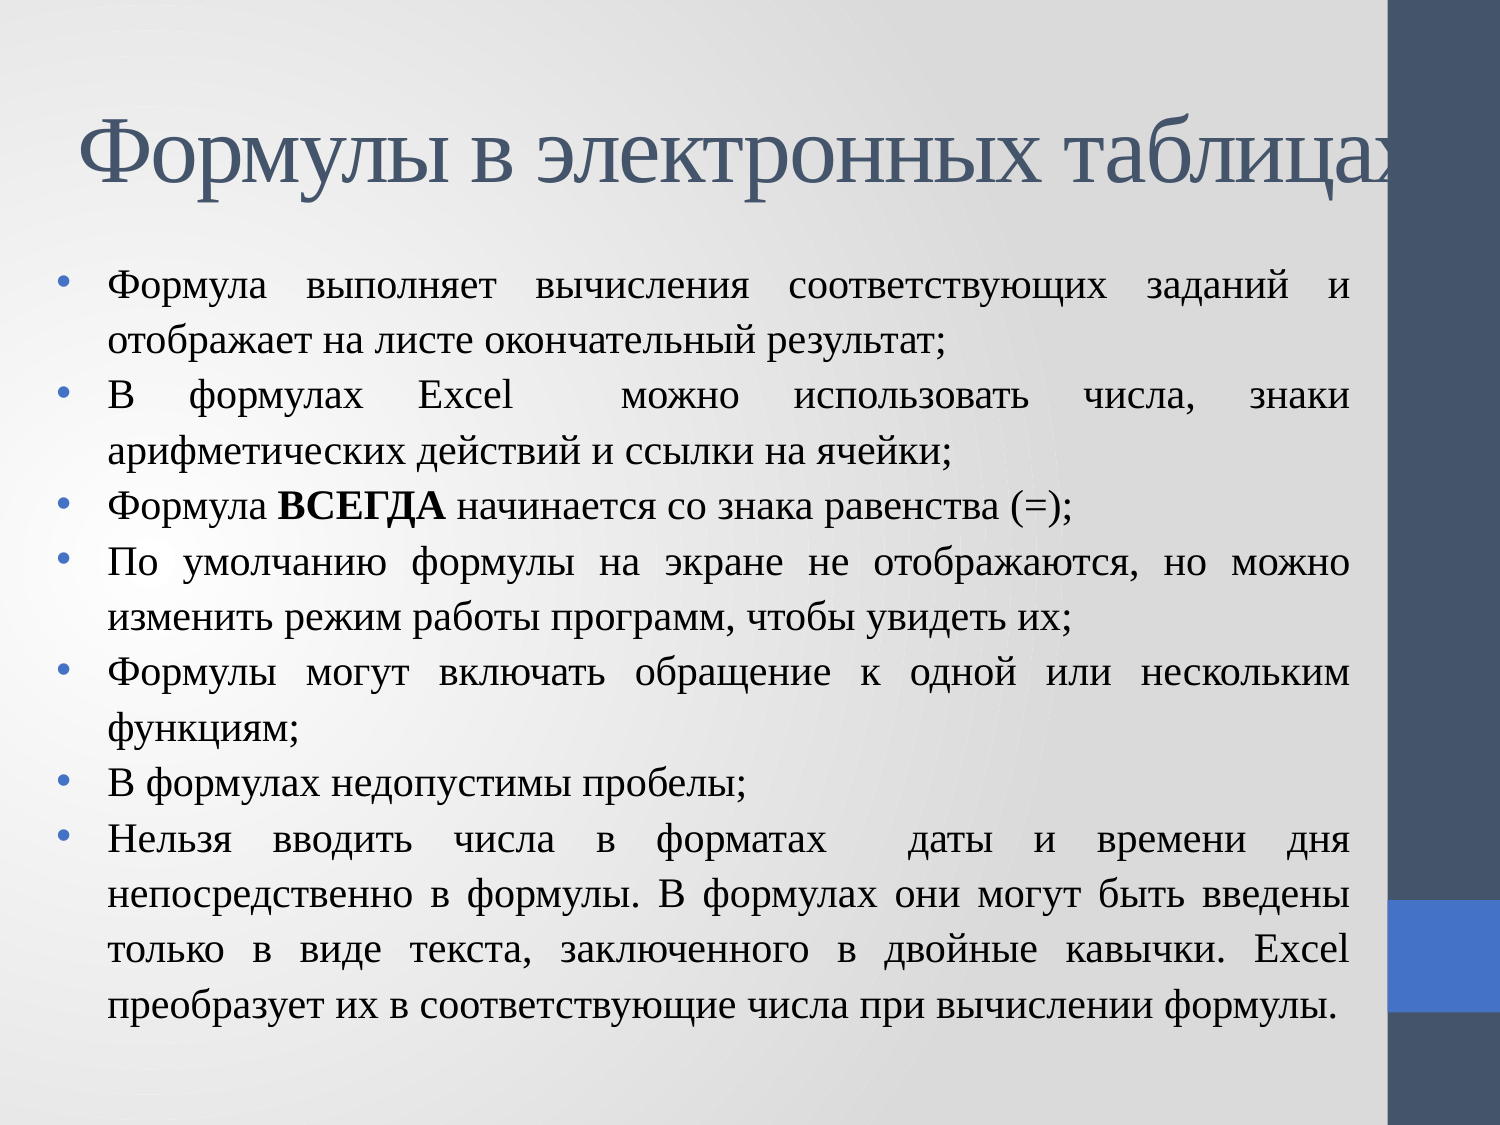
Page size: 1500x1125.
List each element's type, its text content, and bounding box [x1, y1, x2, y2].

title Формулы в электронных таблицах [49, 75, 1450, 213]
list Формула выполняет вычисления соответствующих заданий и отображает на листе окончательный результат; В формулах Excel можно использовать числа, знаки арифметических действий и ссылки на ячейки; Формула ВСЕГДА начинается со знака равенства (=); По умолчанию формулы на экране не отображаются, но можно изменить режим работы программ, чтобы увидеть их; Формулы могут включать обращение к одной или нескольким функциям; В формулах недопустимы пробелы; Нельзя вводить числа в форматах даты и времени дня непосредственно в формулы. В формулах они могут быть введены только в виде текста, заключенного в двойные кавычки. Excel преобразует их в соответствующие числа при вычислении формулы. [41, 243, 1366, 1094]
